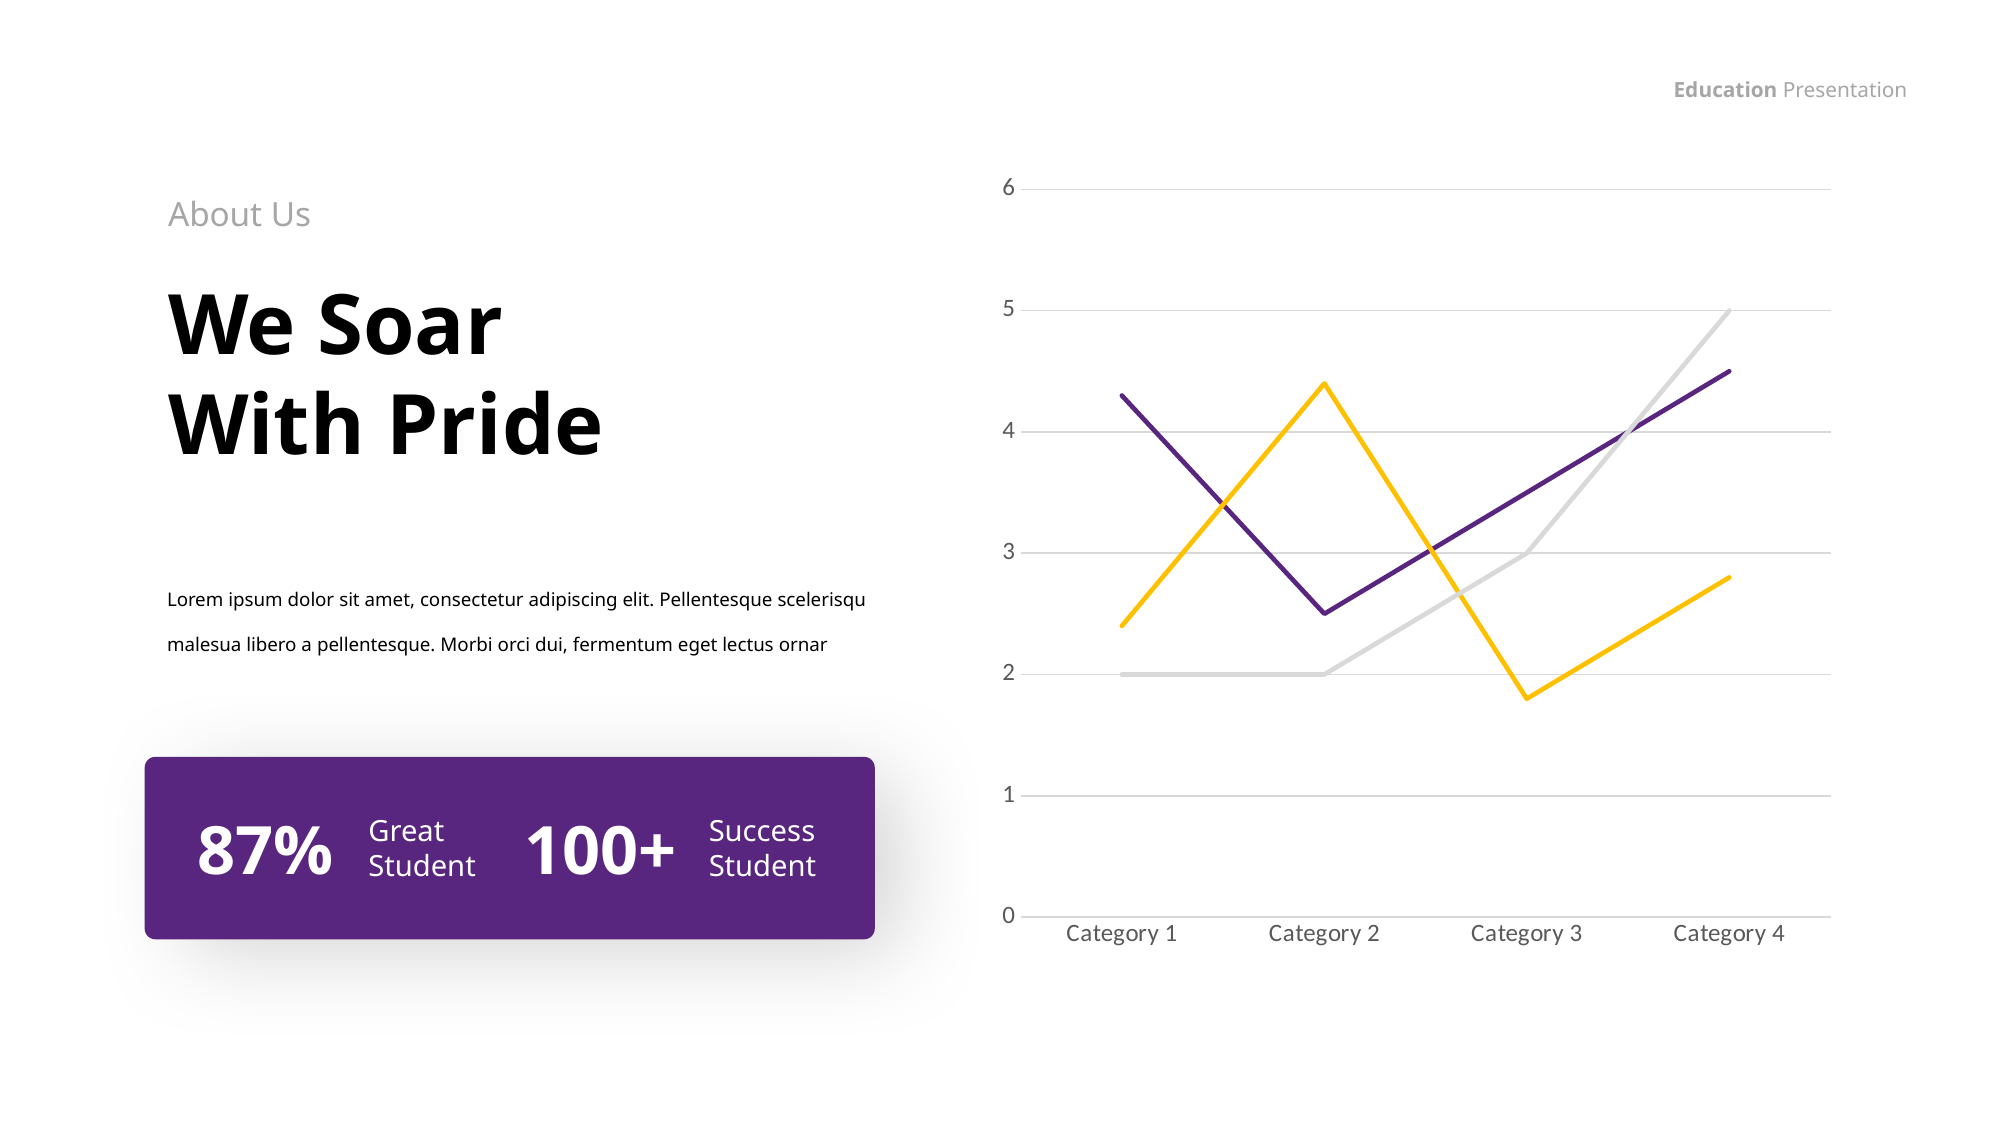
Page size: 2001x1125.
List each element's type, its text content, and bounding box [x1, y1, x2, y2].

text_box Lorem ipsum dolor sit amet, consectetur adipiscing elit. Pellentesque scelerisqu malesua libero a pellentesque. Morbi orci dui, fermentum eget lectus ornar [152, 558, 884, 663]
text_box [143, 755, 876, 941]
text_box Education Presentation [1658, 69, 1922, 110]
text_box Great Student [353, 805, 503, 890]
text_box We Soar With Pride [153, 263, 725, 479]
chart [984, 160, 1848, 965]
text_box About Us [153, 185, 342, 241]
text_box 87% [182, 800, 368, 895]
text_box Success Student [693, 805, 844, 890]
text_box 100+ [509, 800, 701, 895]
